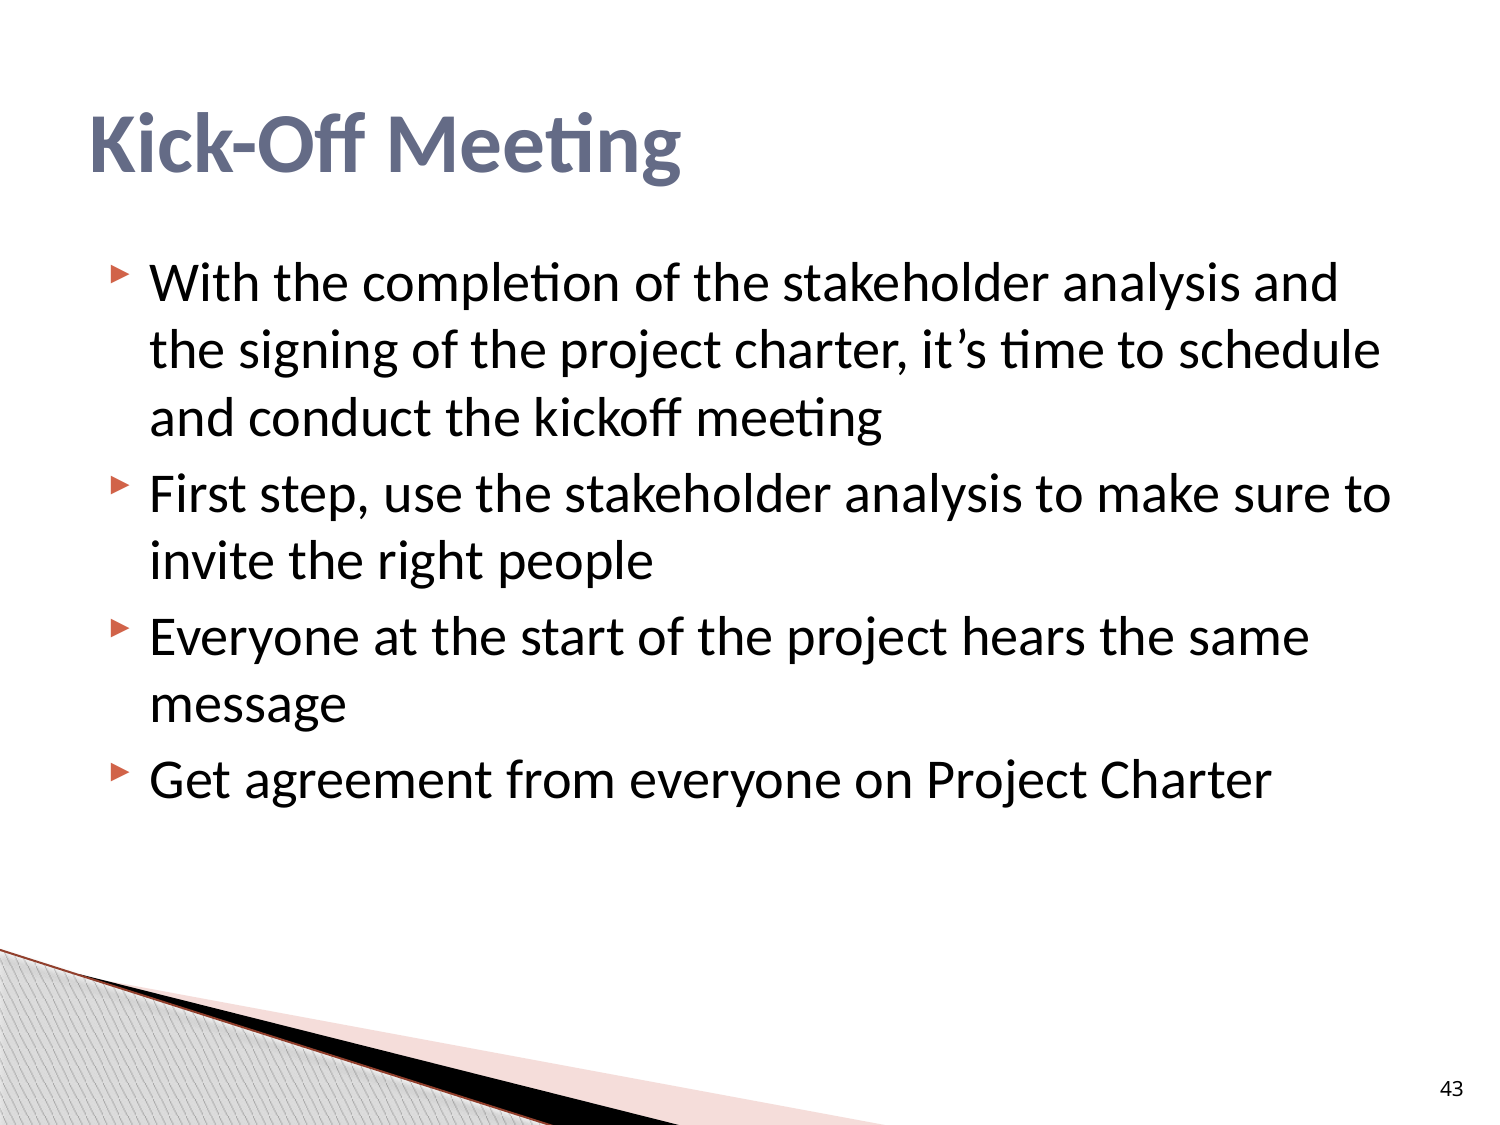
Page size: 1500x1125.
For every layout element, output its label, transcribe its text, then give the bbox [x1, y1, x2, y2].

title Kick-Off Meeting [75, 45, 1425, 233]
slide_number 43 [1418, 1051, 1479, 1112]
list With the completion of the stakeholder analysis and the signing of the project charter, it’s time to schedule and conduct the kickoff meeting First step, use the stakeholder analysis to make sure to invite the right people Everyone at the start of the project hears the same message Get agreement from everyone on Project Charter [75, 237, 1425, 988]
